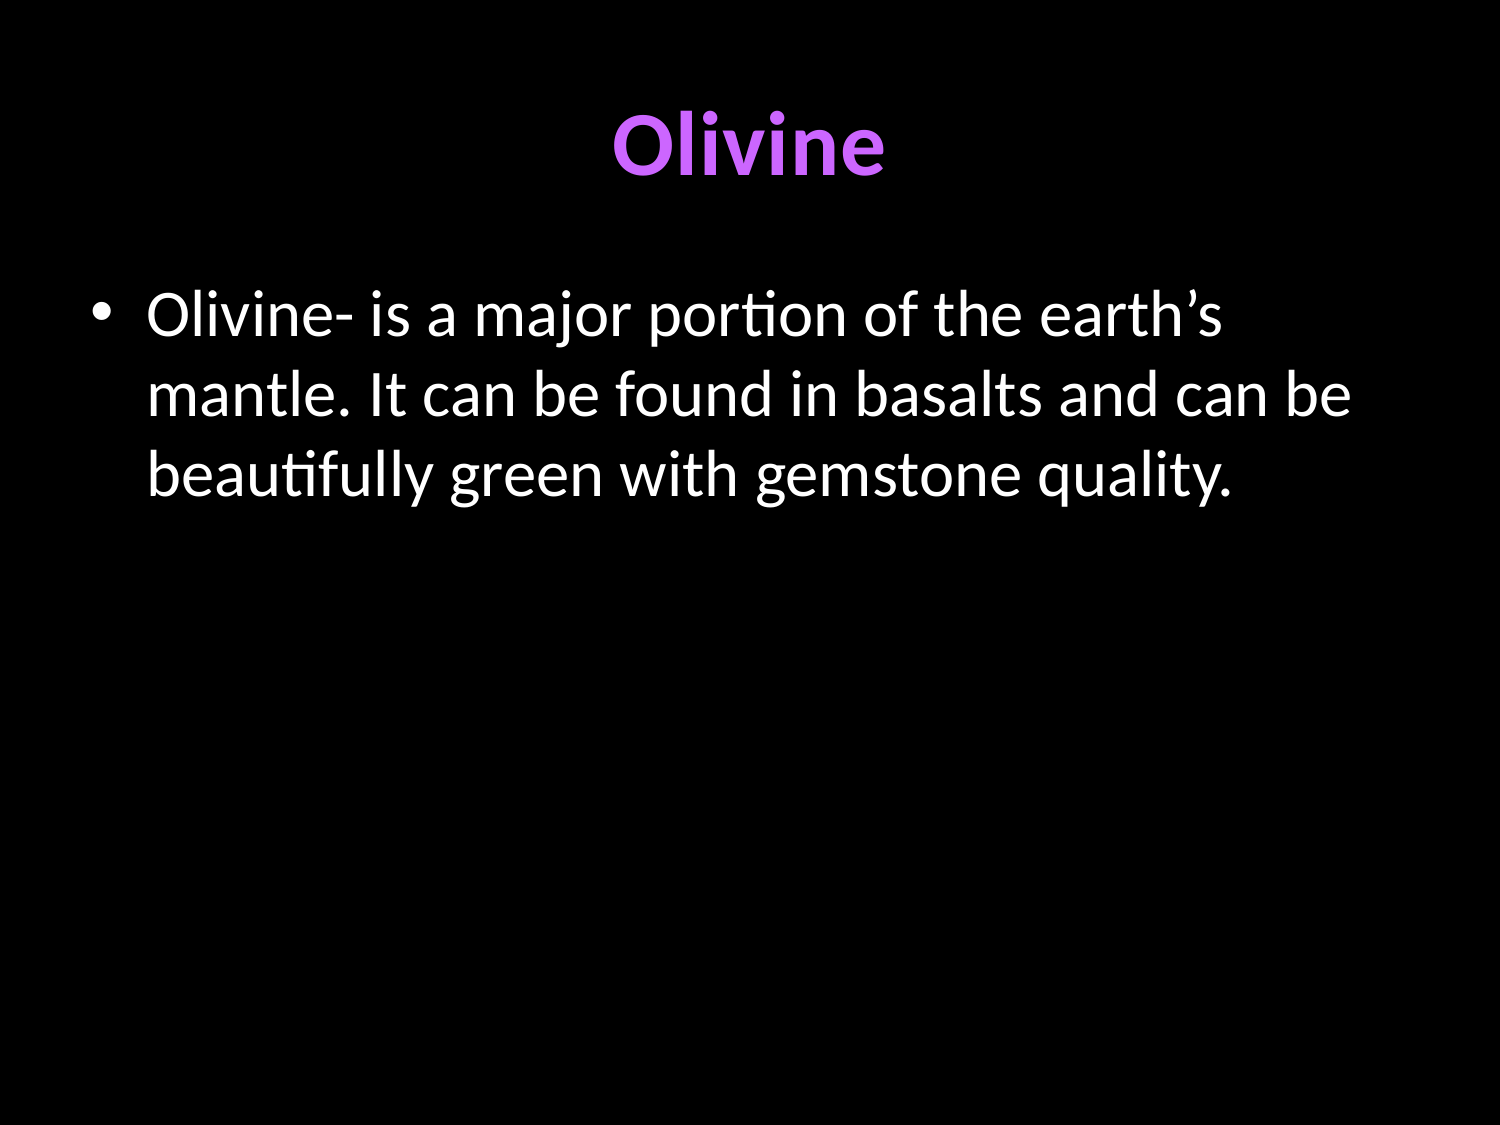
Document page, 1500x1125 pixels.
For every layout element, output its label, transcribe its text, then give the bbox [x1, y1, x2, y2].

title Olivine [75, 45, 1425, 233]
list Olivine- is a major portion of the earth’s mantle. It can be found in basalts and can be beautifully green with gemstone quality. [75, 262, 1425, 1005]
